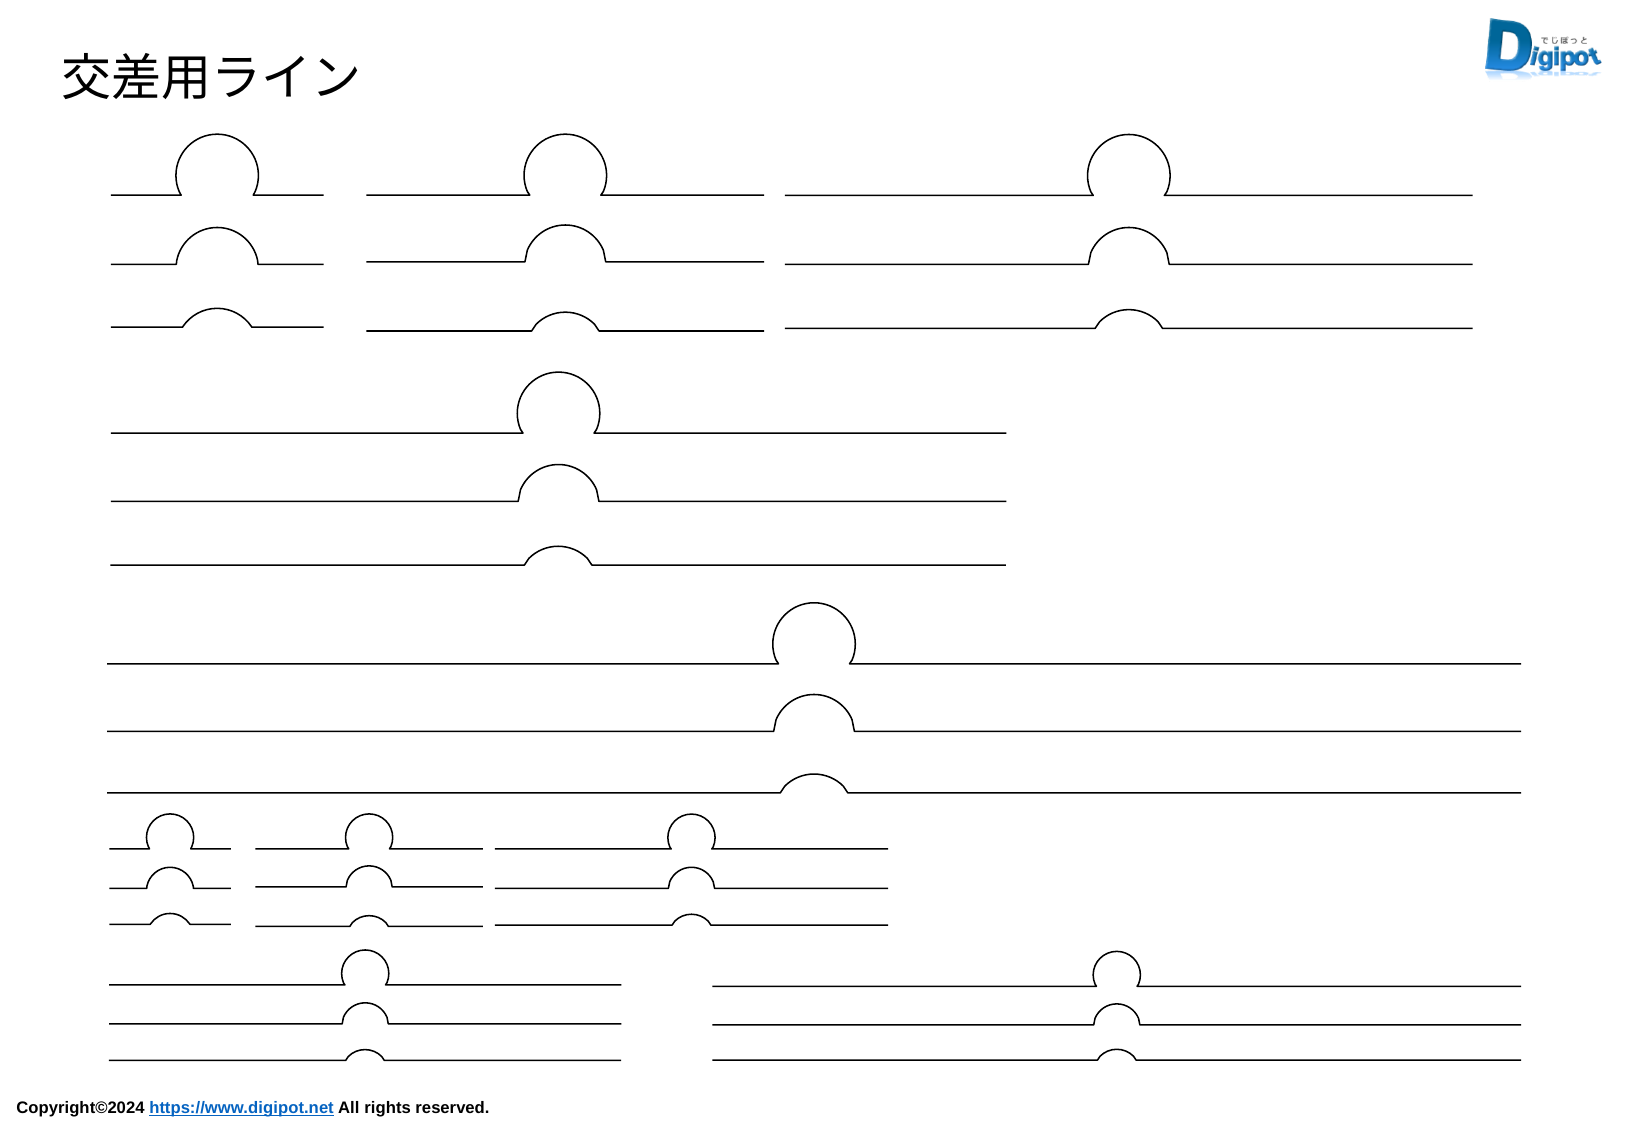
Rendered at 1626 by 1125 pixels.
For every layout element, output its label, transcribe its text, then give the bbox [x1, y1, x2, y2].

text_box [712, 1003, 1522, 1025]
text_box [109, 913, 231, 925]
text_box [109, 867, 231, 889]
text_box [784, 227, 1473, 265]
text_box [255, 865, 483, 887]
text_box [109, 813, 231, 849]
text_box [107, 694, 1522, 732]
text_box [712, 951, 1522, 987]
text_box [494, 814, 889, 849]
text_box [108, 1049, 622, 1061]
text_box [784, 309, 1473, 329]
text_box [784, 134, 1473, 196]
text_box [255, 915, 483, 927]
text_box [110, 227, 324, 265]
text_box [107, 602, 1522, 664]
text_box [494, 914, 889, 926]
text_box [110, 546, 1006, 566]
text_box [110, 464, 1007, 502]
text_box [366, 134, 765, 196]
text_box [366, 224, 765, 262]
text_box [107, 774, 1522, 793]
text_box [366, 312, 765, 332]
picture [1485, 18, 1602, 82]
text_box [110, 134, 324, 196]
text_box 交差用ライン [46, 38, 377, 113]
text_box [109, 1002, 622, 1024]
text_box [109, 949, 622, 985]
text_box [110, 372, 1007, 434]
text_box [712, 1049, 1522, 1061]
text_box [110, 308, 324, 328]
text_box [494, 867, 889, 889]
text_box [255, 813, 483, 849]
